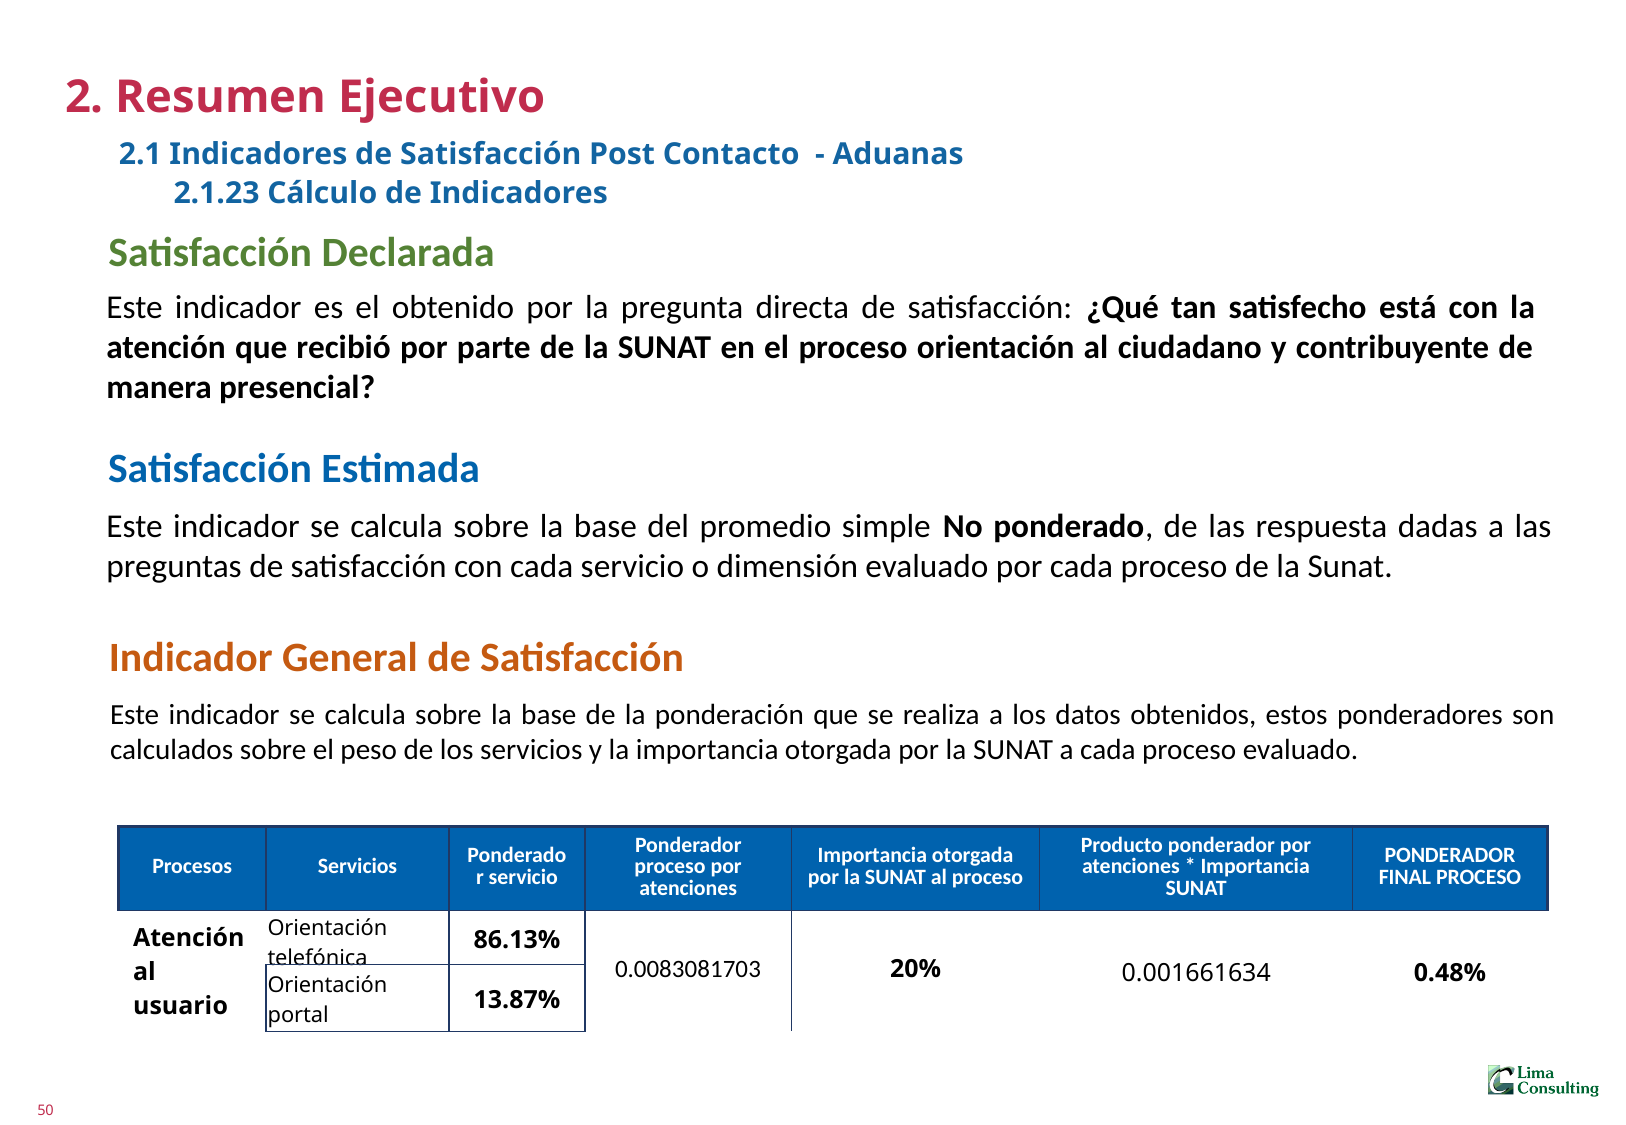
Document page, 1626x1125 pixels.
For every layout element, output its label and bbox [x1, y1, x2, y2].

text_box [100, 435, 1558, 590]
table_cell [267, 965, 448, 1031]
table_cell [450, 965, 584, 1031]
table_cell [450, 911, 584, 964]
picture [1488, 1065, 1599, 1097]
text_box [102, 624, 685, 686]
text_box [100, 219, 1542, 411]
table_header [1353, 828, 1546, 910]
table_header [450, 828, 584, 910]
table_cell [586, 911, 791, 1031]
table_cell [118, 911, 448, 1031]
table_header [120, 828, 265, 910]
table_cell [792, 911, 1548, 1031]
table_header [1040, 828, 1352, 910]
title [50, 59, 1599, 219]
table_header [267, 828, 448, 910]
table_header [586, 828, 791, 910]
table_header [792, 828, 1039, 910]
text_box [104, 689, 1562, 772]
